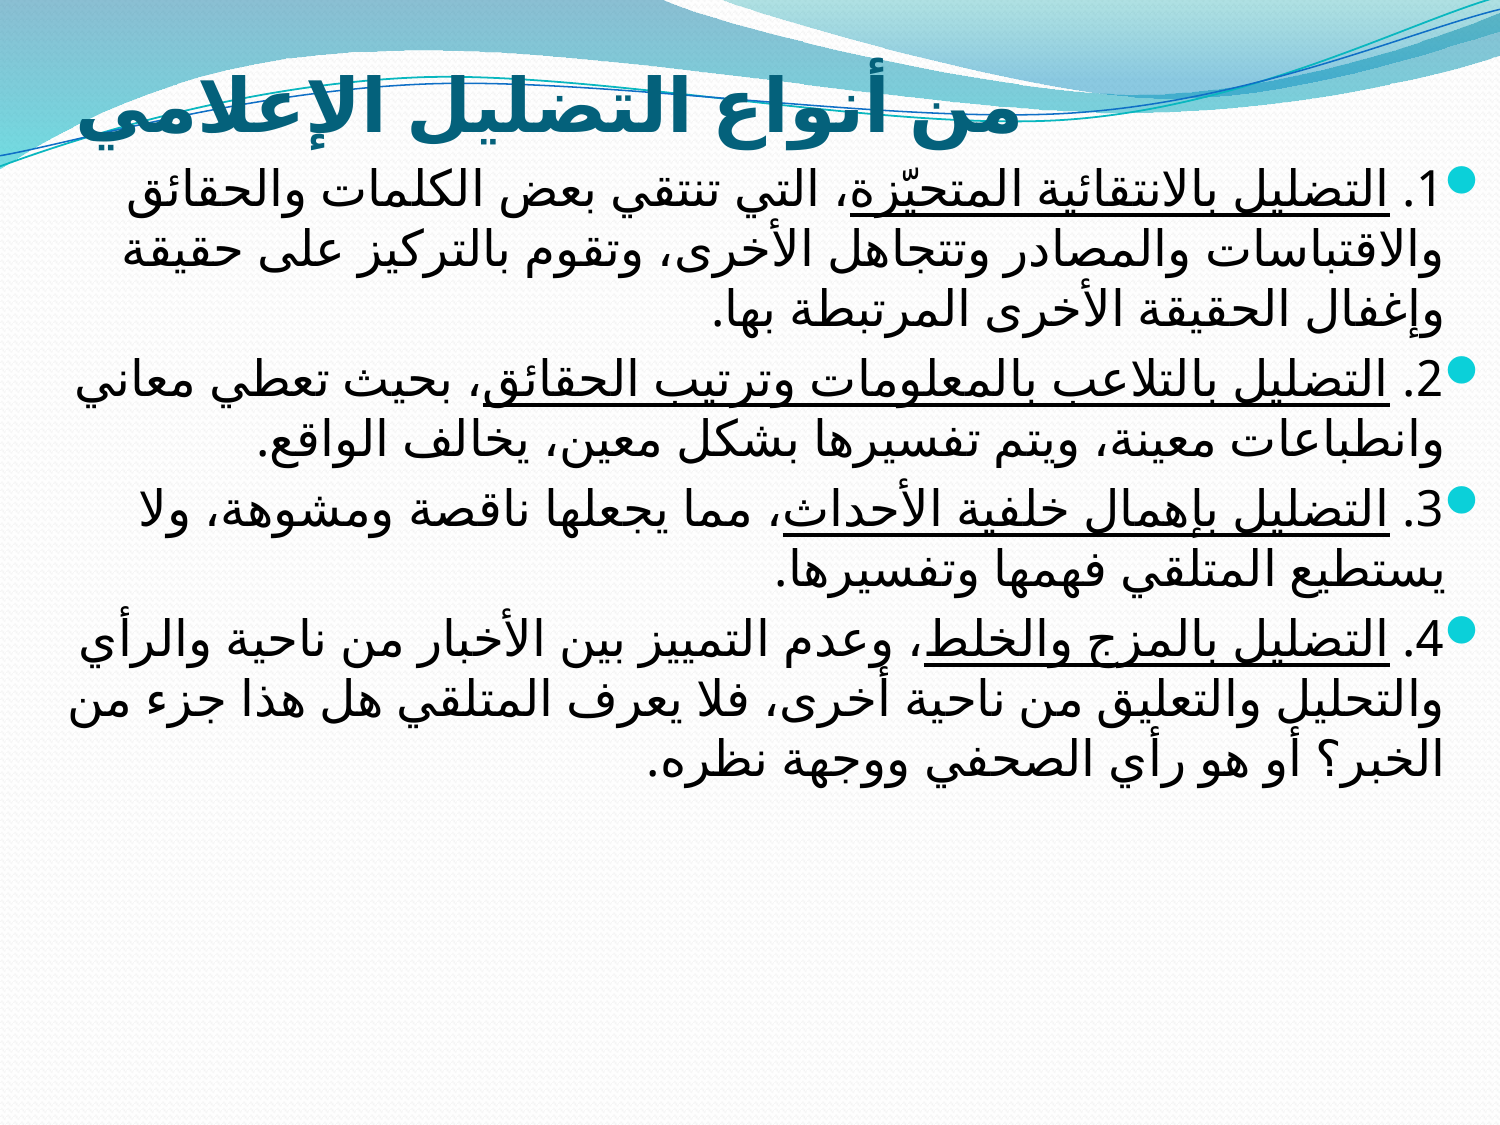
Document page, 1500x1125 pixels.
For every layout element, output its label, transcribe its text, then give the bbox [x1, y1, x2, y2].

title من أنواع التضليل الإعلامي [75, 0, 1425, 148]
list 1. التضليل بالانتقائية المتحيّزة، التي تنتقي بعض الكلمات والحقائق والاقتباسات والمصادر وتتجاهل الأخرى، وتقوم بالتركيز على حقيقة وإغفال الحقيقة الأخرى المرتبطة بها. 2. التضليل بالتلاعب بالمعلومات وترتيب الحقائق، بحيث تعطي معاني وانطباعات معينة، ويتم تفسيرها بشكل معين، يخالف الواقع. 3. التضليل بإهمال خلفية الأحداث، مما يجعلها ناقصة ومشوهة، ولا يستطيع المتلقي فهمها وتفسيرها. 4. التضليل بالمزج والخلط، وعدم التمييز بين الأخبار من ناحية والرأي والتحليل والتعليق من ناحية أخرى، فلا يعرف المتلقي هل هذا جزء من الخبر؟ أو هو رأي الصحفي ووجهة نظره. [5, 149, 1500, 1047]
